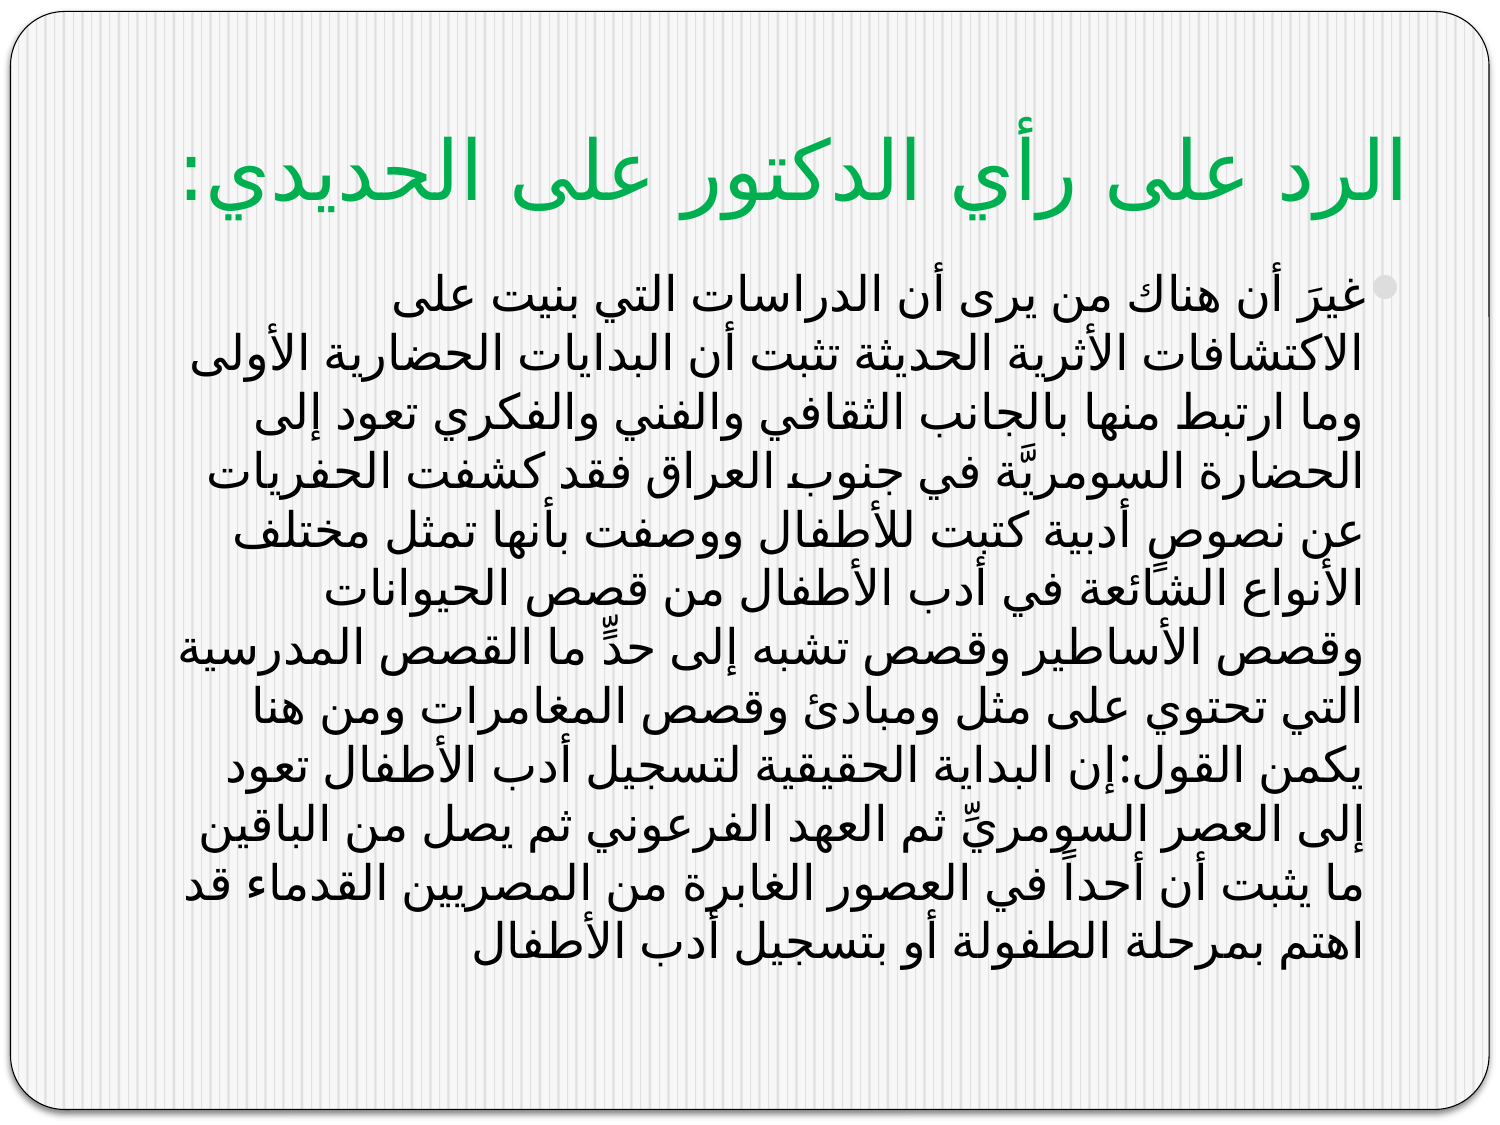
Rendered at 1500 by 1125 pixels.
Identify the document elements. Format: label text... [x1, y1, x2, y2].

title الرد على رأي الدكتور على الحديدي: [150, 45, 1425, 233]
list غيرَ أن هناك من يرى أن الدراسات التي بنيت على الاكتشافات الأثرية الحديثة تثبت أن البدايات الحضارية الأولى وما ارتبط منها بالجانب الثقافي والفني والفكري تعود إلى الحضارة السومريَّة في جنوب العراق فقد كشفت الحفريات عن نصوصٍ أدبية كتبت للأطفال ووصفت بأنها تمثل مختلف الأنواع الشائعة في أدب الأطفال من قصص الحيوانات وقصص الأساطير وقصص تشبه إلى حدٍّ ما القصص المدرسية التي تحتوي على مثل ومبادئ وقصص المغامرات ومن هنا يكمن القول:إن البداية الحقيقية لتسجيل أدب الأطفال تعود إلى العصر السومريِّ ثم العهد الفرعوني ثم يصل من الباقين ما يثبت أن أحداً في العصور الغابرة من المصريين القدماء قد اهتم بمرحلة الطفولة أو بتسجيل أدب الأطفال [150, 255, 1425, 988]
